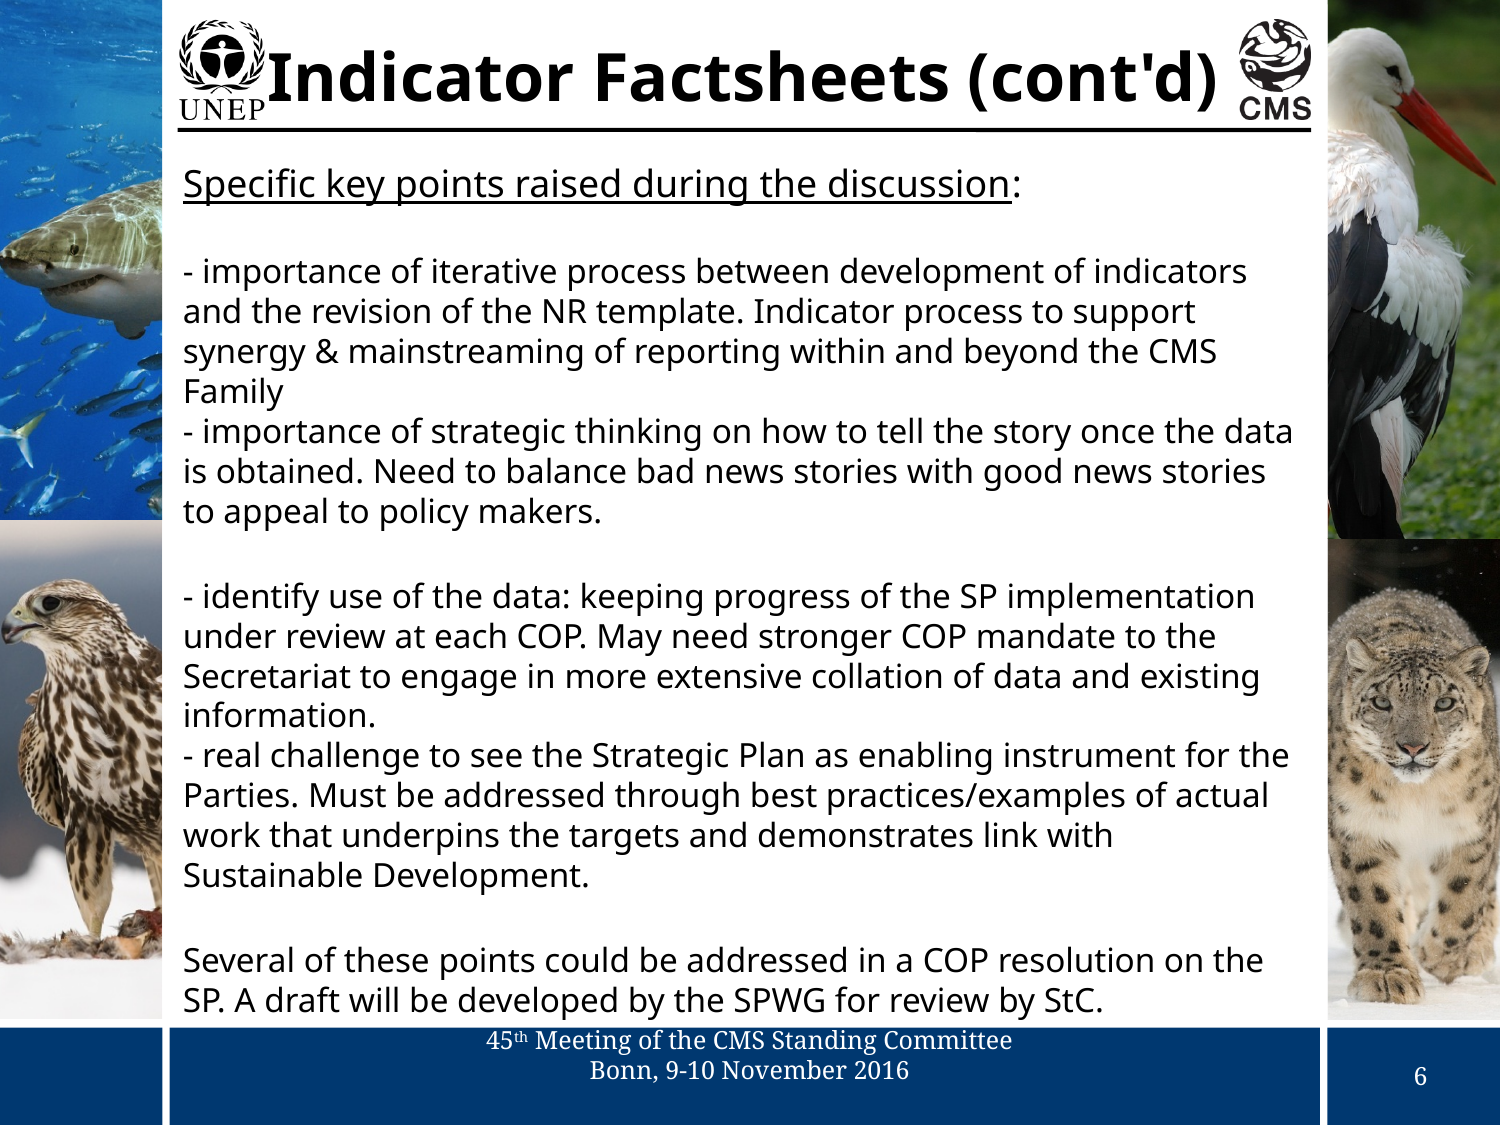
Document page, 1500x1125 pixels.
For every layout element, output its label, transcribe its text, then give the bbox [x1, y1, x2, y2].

picture [1327, 0, 1500, 1020]
text_box Specific key points raised during the discussion: - importance of iterative process between development of indicators and the revision of the NR template. Indicator process to support synergy & mainstreaming of reporting within and beyond the CMS Family - importance of strategic thinking on how to tell the story once the data is obtained. Need to balance bad news stories with good news stories to appeal to policy makers. - identify use of the data: keeping progress of the SP implementation under review at each COP. May need stronger COP mandate to the Secretariat to engage in more extensive collation of data and existing information. - real challenge to see the Strategic Plan as enabling instrument for the Parties. Must be addressed through best practices/examples of actual work that underpins the targets and demonstrates link with Sustainable Development. Several of these points could be addressed in a COP resolution on the SP. A draft will be developed by the SPWG for review by StC. [183, 160, 1305, 1050]
picture [1305, 19, 1311, 120]
picture [0, 0, 163, 1019]
text_box Indicator Factsheets (cont'd) [182, 14, 1305, 135]
picture [177, 19, 182, 120]
